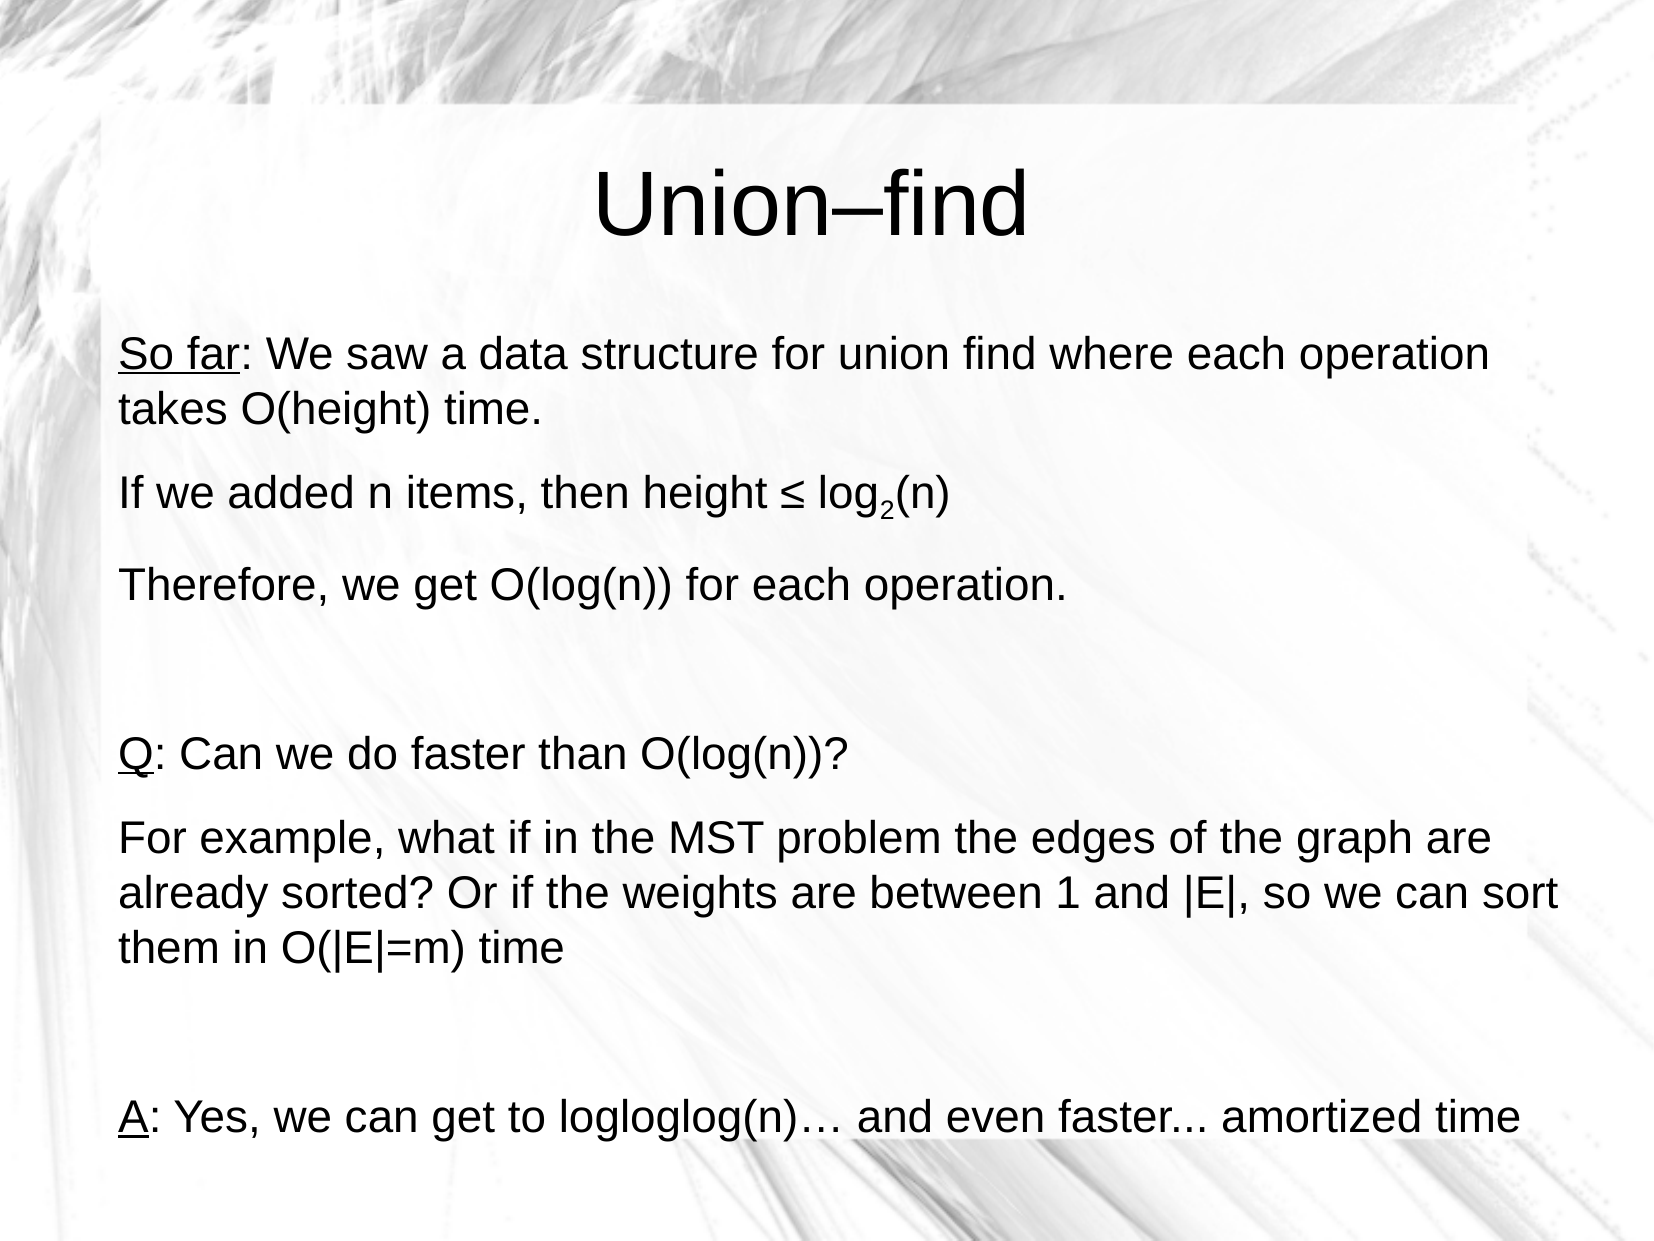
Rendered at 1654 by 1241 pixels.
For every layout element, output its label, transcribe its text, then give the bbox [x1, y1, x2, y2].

picture [0, 0, 1654, 1241]
title Union–find [118, 93, 1506, 299]
list So far: We saw a data structure for union find where each operation takes O(height) time. If we added n items, then height ≤ log2(n) Therefore, we get O(log(n)) for each operation. Q: Can we do faster than O(log(n))? For example, what if in the MST problem the edges of the graph are already sorted? Or if the weights are between 1 and |E|, so we can sort them in O(|E|=m) time A: Yes, we can get to logloglog(n)… and even faster... amortized time [118, 319, 1571, 1109]
